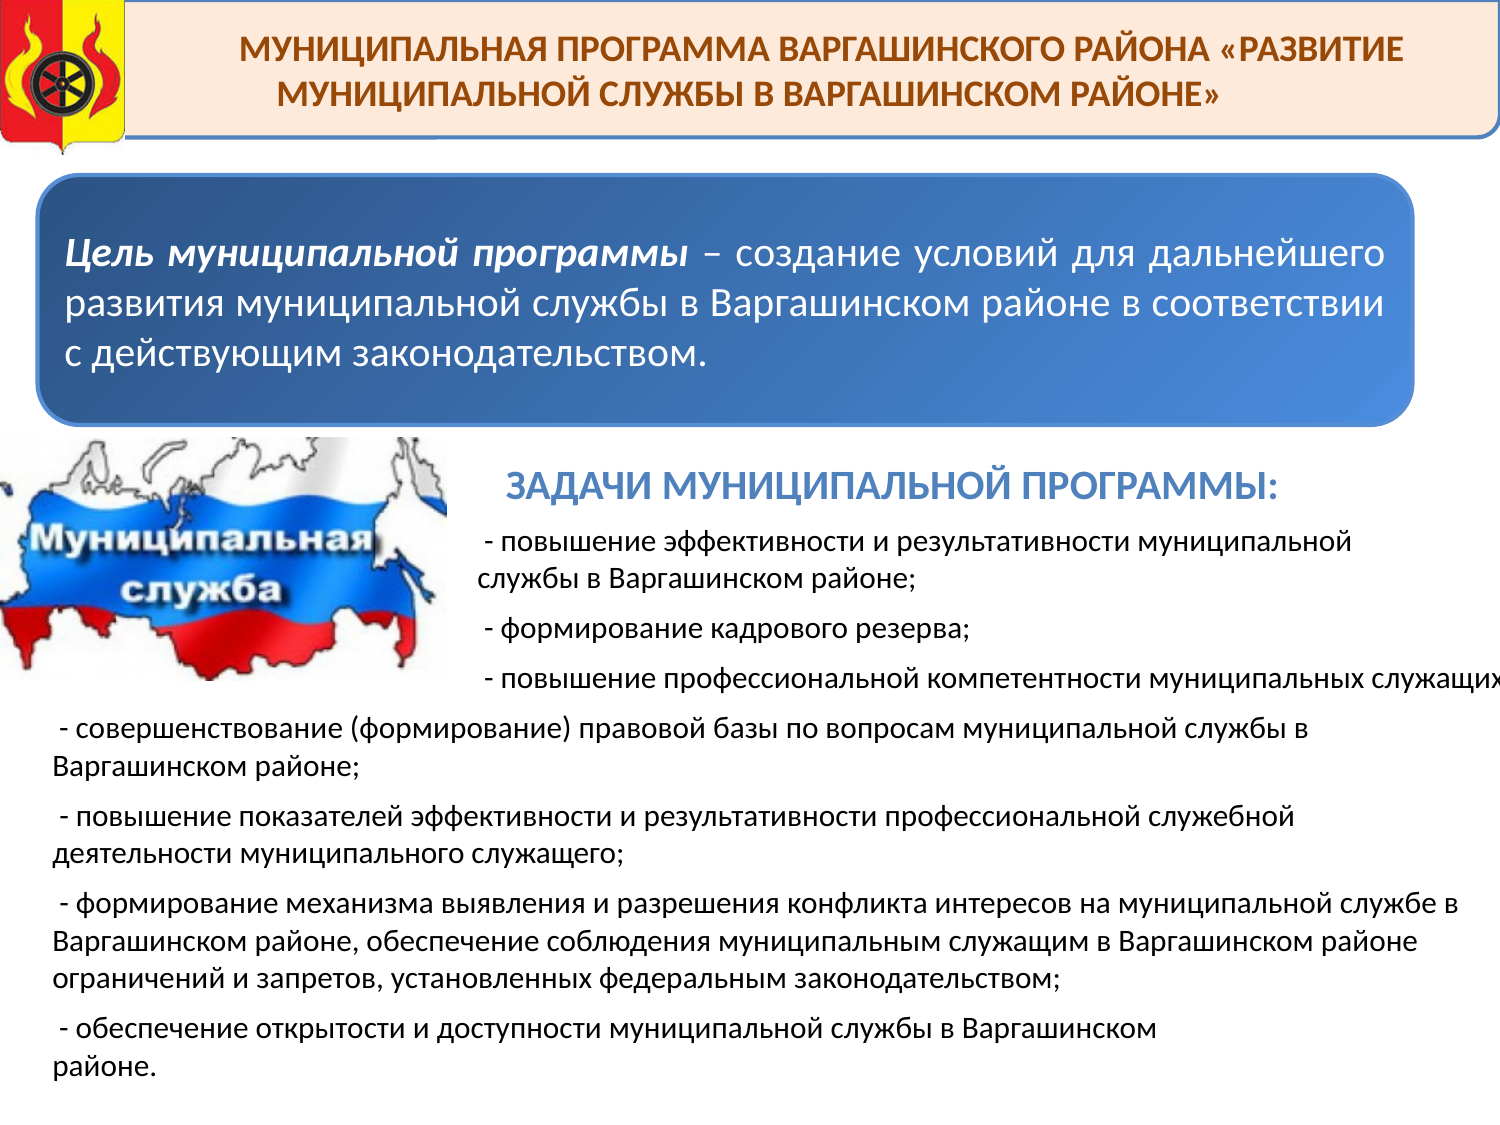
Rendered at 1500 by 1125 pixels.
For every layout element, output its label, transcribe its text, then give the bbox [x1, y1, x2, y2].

text_box МУНИЦИПАЛЬНАЯ ПРОГРАММА ВАРГАШИНСКОГО РАЙОНА «РАЗВИТИЕ МУНИЦИПАЛЬНОЙ СЛУЖБЫ В ВАРГАШИНСКОМ РАЙОНЕ» [126, 0, 1500, 140]
text_box - повышение показателей эффективности и результативности профессиональной служебной деятельности муниципального служащего; [37, 787, 1438, 874]
picture [0, 437, 448, 681]
text_box Цель муниципальной программы – создание условий для дальнейшего развития муниципальной службы в Варгашинском районе в соответствии с действующим законодательством. [35, 172, 1415, 428]
text_box - совершенствование (формирование) правовой базы по вопросам муниципальной службы в Варгашинском районе; [37, 699, 1475, 790]
text_box - формирование механизма выявления и разрешения конфликта интересов на муниципальной службе в Варгашинском районе, обеспечение соблюдения муниципальным служащим в Варгашинском районе ограничений и запретов, установленных федеральным законодательством; [37, 874, 1500, 1002]
text_box - формирование кадрового резерва; [462, 599, 1300, 649]
text_box - обеспечение открытости и доступности муниципальной службы в Варгашинском районе. [37, 999, 1250, 1090]
text_box - повышение профессиональной компетентности муниципальных служащих; [462, 649, 1500, 703]
text_box - повышение эффективности и результативности муниципальной службы в Варгашинском районе; [462, 512, 1375, 603]
picture [0, 0, 126, 156]
text_box Задачи муниципальной программы: [490, 450, 1295, 512]
